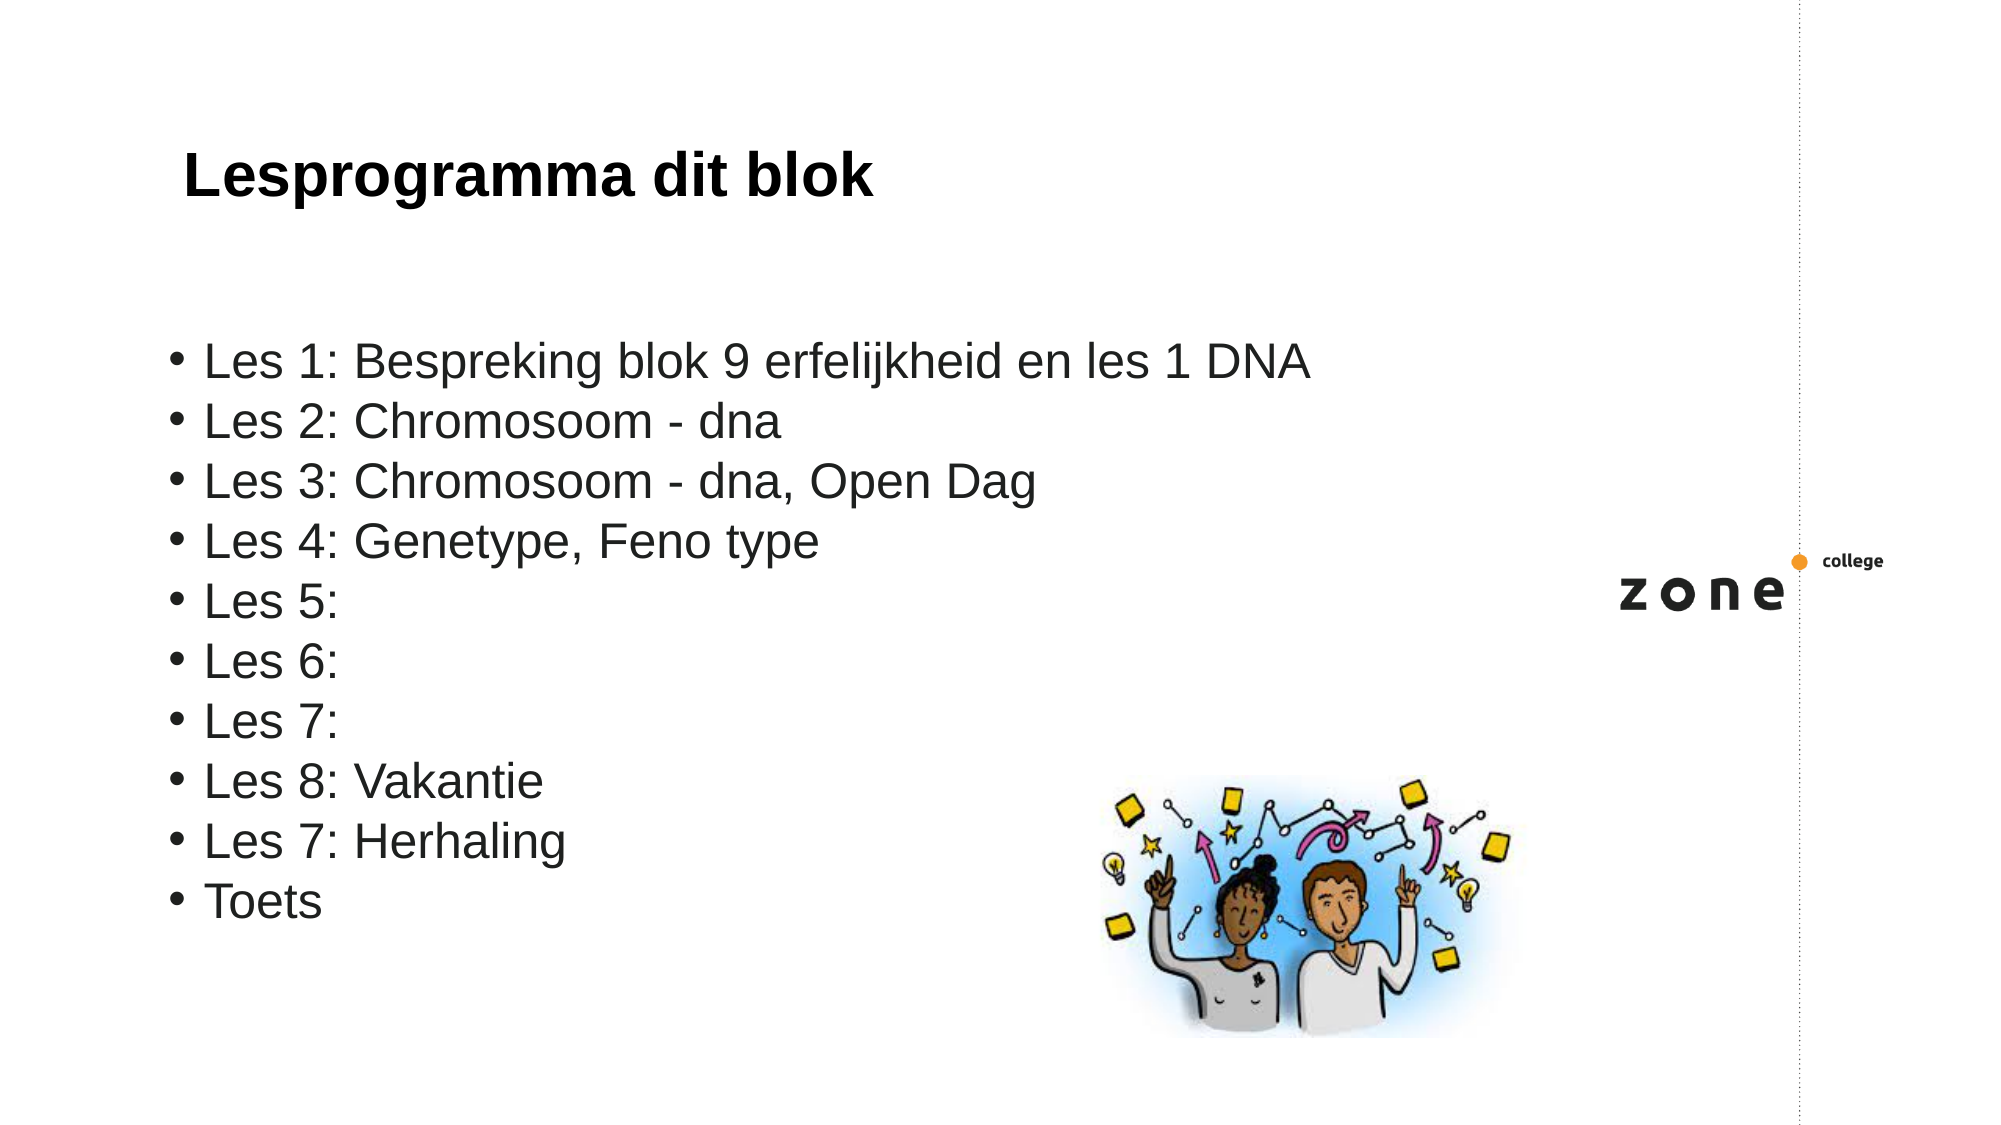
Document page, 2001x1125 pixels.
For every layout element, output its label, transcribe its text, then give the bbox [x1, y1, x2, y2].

text_box Lesprogramma dit blok [169, 126, 1112, 217]
text_box Les 1: Bespreking blok 9 erfelijkheid en les 1 DNA Les 2: Chromosoom - dna Les 3: Chromosoom - dna, Open Dag Les 4: Genetype, Feno type Les 5: Les 6: Les 7: Les 8: Vakantie Les 7: Herhaling Toets [153, 321, 1760, 936]
picture [1076, 775, 1544, 1038]
picture [1596, 0, 2001, 1125]
